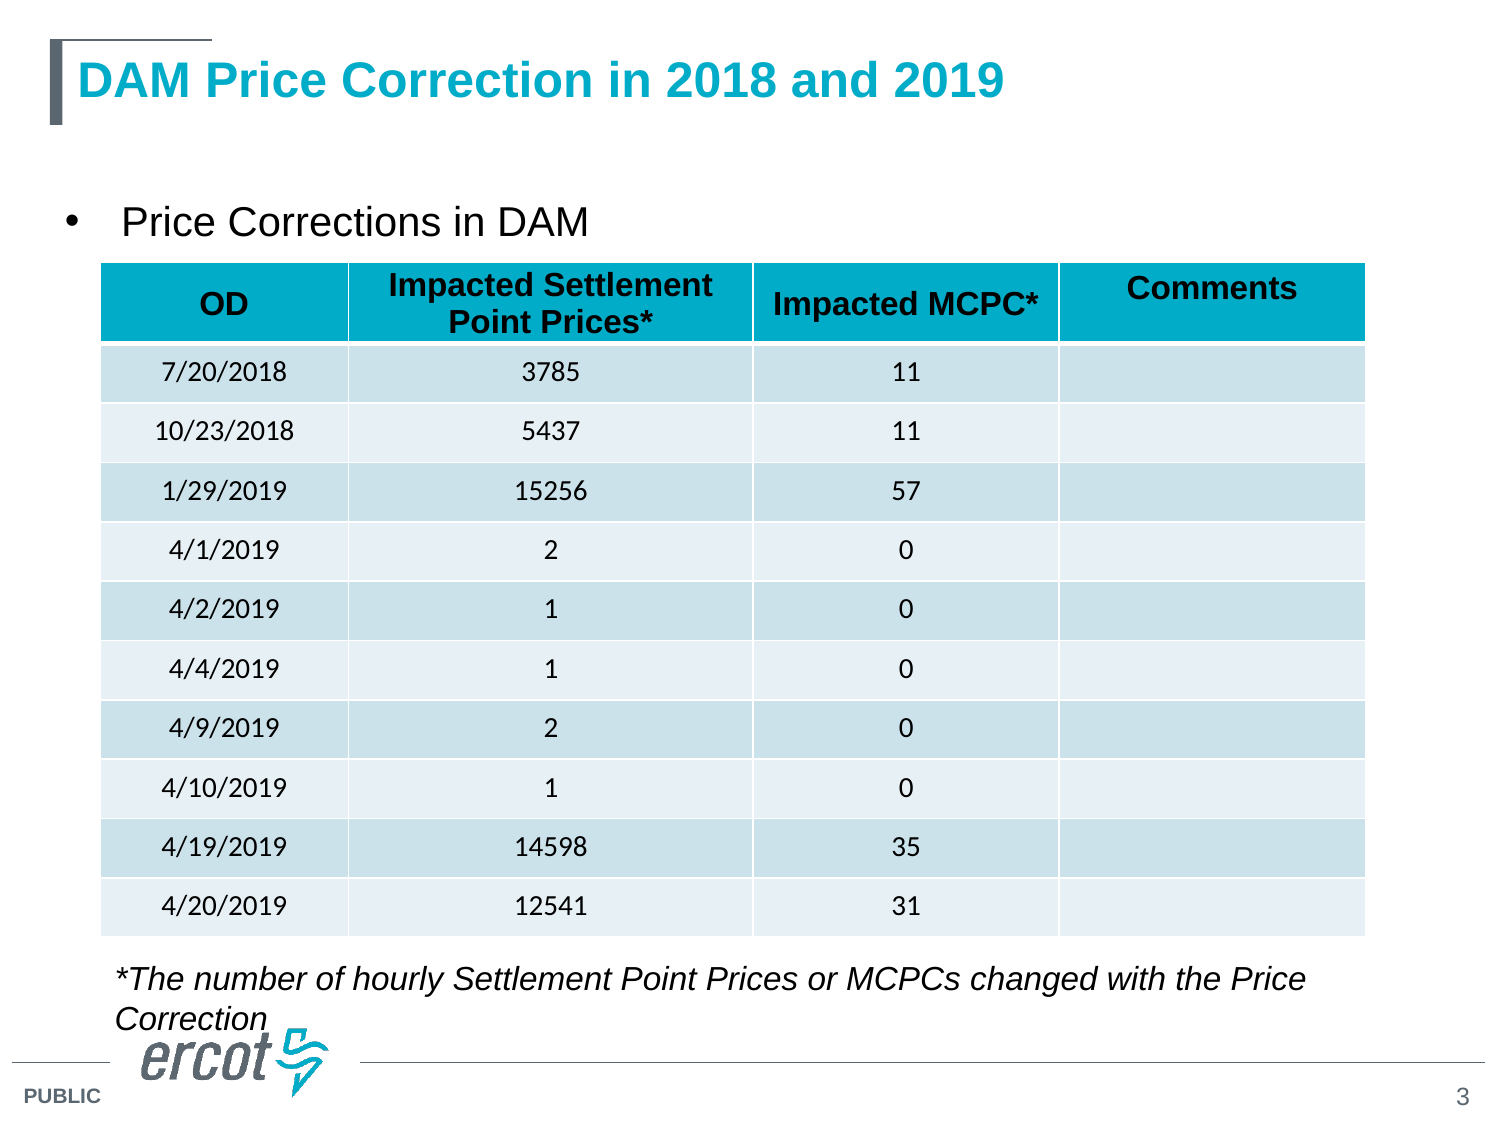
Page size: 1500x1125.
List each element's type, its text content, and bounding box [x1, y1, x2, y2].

table_cell 4/20/2019 [101, 879, 348, 936]
table_cell [1060, 582, 1365, 640]
table_cell [1060, 463, 1365, 521]
table_cell 0 [754, 582, 1058, 640]
table_cell 57 [754, 463, 1058, 521]
table_cell 15256 [349, 463, 752, 521]
table_cell 11 [754, 404, 1058, 462]
table_cell 12541 [349, 879, 752, 936]
table_cell 31 [754, 879, 1058, 936]
table_cell 11 [754, 346, 1058, 402]
table_cell [1060, 641, 1365, 699]
table_header Impacted Settlement Point Prices* [349, 263, 752, 341]
table_cell 4/10/2019 [101, 760, 348, 818]
table_cell 4/1/2019 [101, 523, 348, 580]
table_cell 14598 [349, 819, 752, 877]
table_cell 2 [349, 701, 752, 758]
table_cell [1060, 760, 1365, 818]
table_cell 35 [754, 819, 1058, 877]
table_cell 0 [754, 641, 1058, 699]
table_cell [1060, 701, 1365, 758]
table_cell 1 [349, 641, 752, 699]
table_cell 4/19/2019 [101, 819, 348, 877]
text_box *The number of hourly Settlement Point Prices or MCPCs changed with the Price Correction [99, 949, 1450, 1045]
table_cell 0 [754, 523, 1058, 580]
table_cell 10/23/2018 [101, 404, 348, 462]
table_cell 5437 [349, 404, 752, 462]
table_cell 1 [349, 760, 752, 818]
table_cell 0 [754, 760, 1058, 818]
table_cell 0 [754, 701, 1058, 758]
table_header OD [101, 263, 348, 341]
table_cell 1/29/2019 [101, 463, 348, 521]
picture [137, 1045, 332, 1100]
table_cell 3785 [349, 346, 752, 402]
table_header Impacted MCPC* [754, 263, 1058, 341]
table_cell 4/2/2019 [101, 582, 348, 640]
table_cell [1060, 819, 1365, 877]
table_header Comments [1060, 263, 1365, 341]
list Price Corrections in DAM [50, 187, 1450, 897]
table_cell [1060, 523, 1365, 580]
table_cell 4/4/2019 [101, 641, 348, 699]
table_cell [1060, 404, 1365, 462]
table_cell 1 [349, 582, 752, 640]
table_cell [1060, 346, 1365, 402]
table_cell [1060, 879, 1365, 936]
table_cell 4/9/2019 [101, 701, 348, 758]
title DAM Price Correction in 2018 and 2019 [62, 39, 1450, 187]
table_cell 7/20/2018 [101, 346, 348, 402]
table_cell 2 [349, 523, 752, 580]
